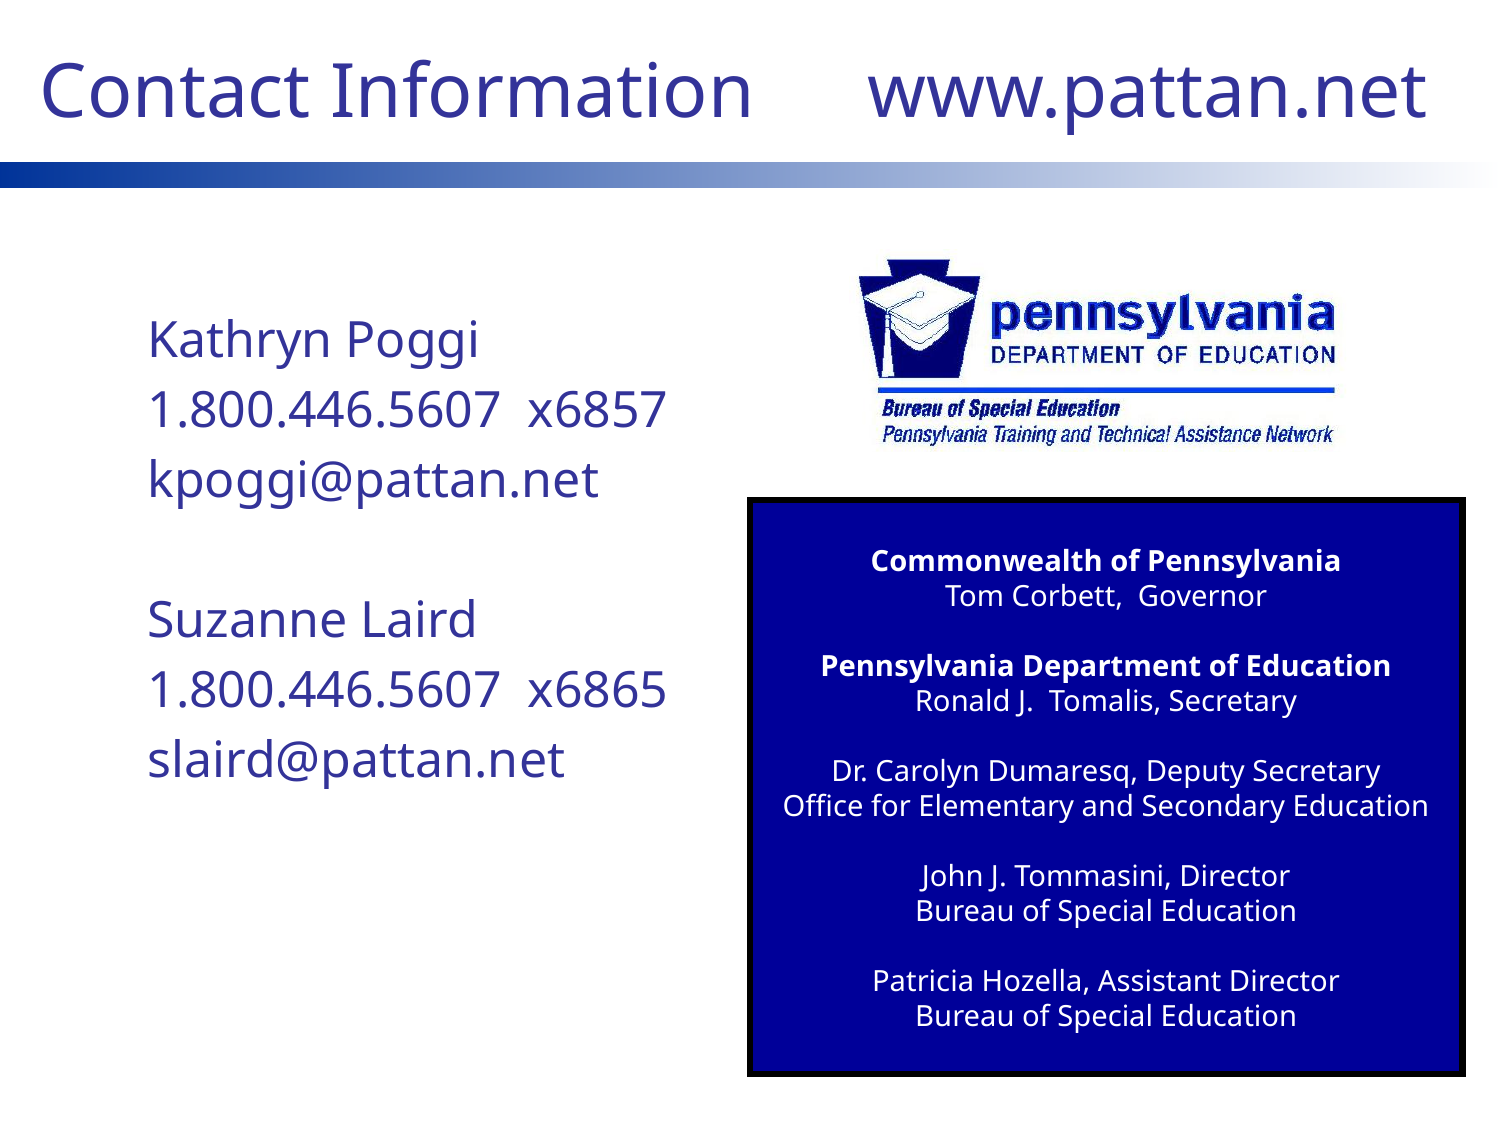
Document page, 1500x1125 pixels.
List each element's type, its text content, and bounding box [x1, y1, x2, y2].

picture [849, 249, 1351, 452]
list Kathryn Poggi 1.800.446.5607 x6857 kpoggi@pattan.net Suzanne Laird 1.800.446.5607 x6865 slaird@pattan.net [75, 299, 688, 1075]
text_box Commonwealth of Pennsylvania Tom Corbett, Governor Pennsylvania Department of Education Ronald J. Tomalis, Secretary Dr. Carolyn Dumaresq, Deputy Secretary Office for Elementary and Secondary Education John J. Tommasini, Director Bureau of Special Education Patricia Hozella, Assistant Director Bureau of Special Education [750, 499, 1463, 1075]
title Contact Information www.pattan.net [24, 24, 1463, 150]
